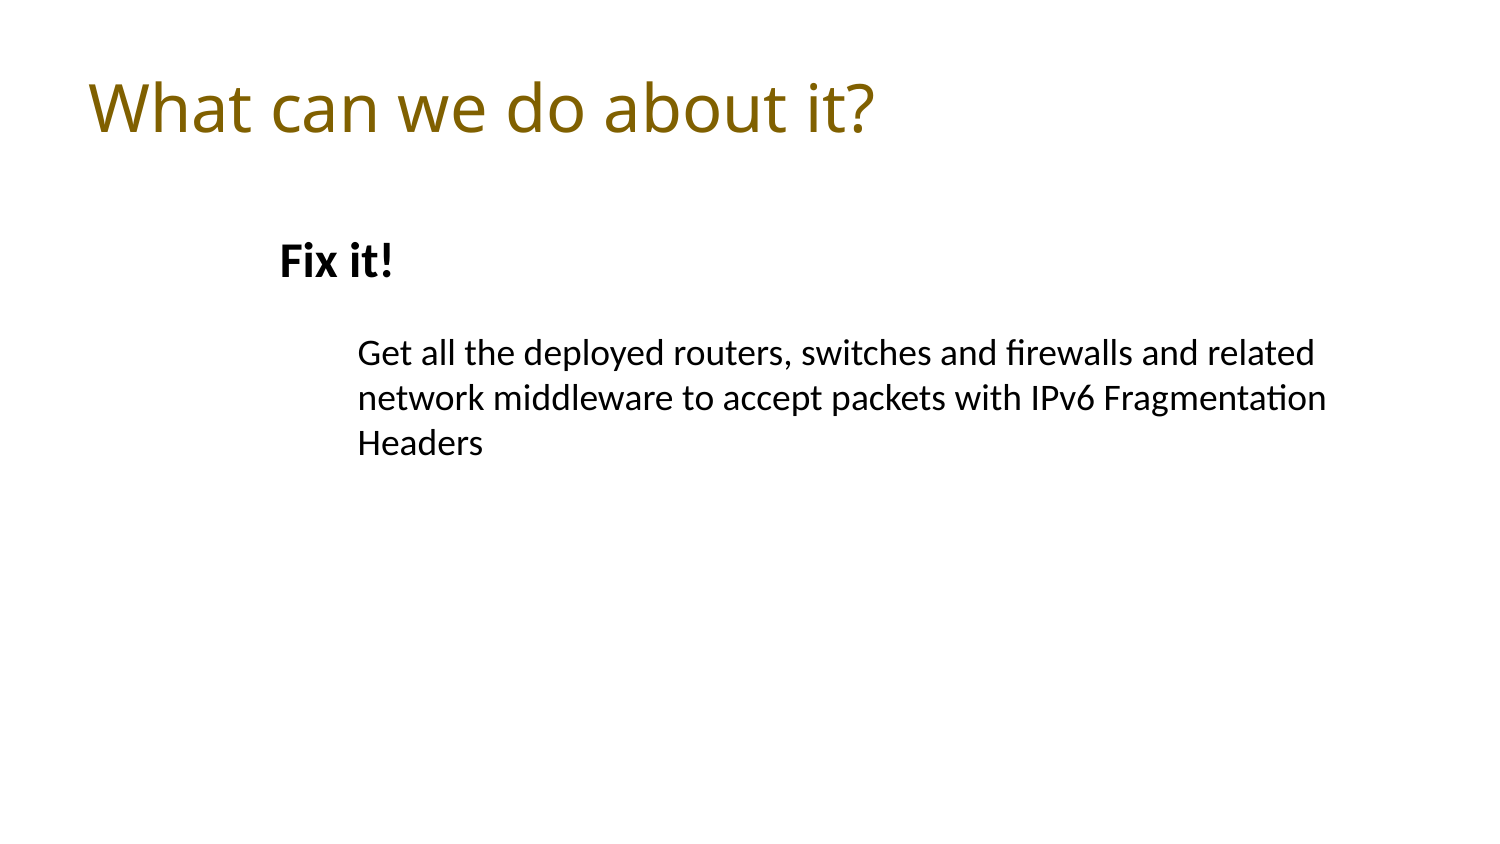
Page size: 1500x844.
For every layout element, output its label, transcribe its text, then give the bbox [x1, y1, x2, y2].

title What can we do about it? [73, 29, 1093, 193]
text_box Get all the deployed routers, switches and firewalls and related network middleware to accept packets with IPv6 Fragmentation Headers [342, 320, 1358, 516]
list Fix it! [264, 226, 1236, 762]
